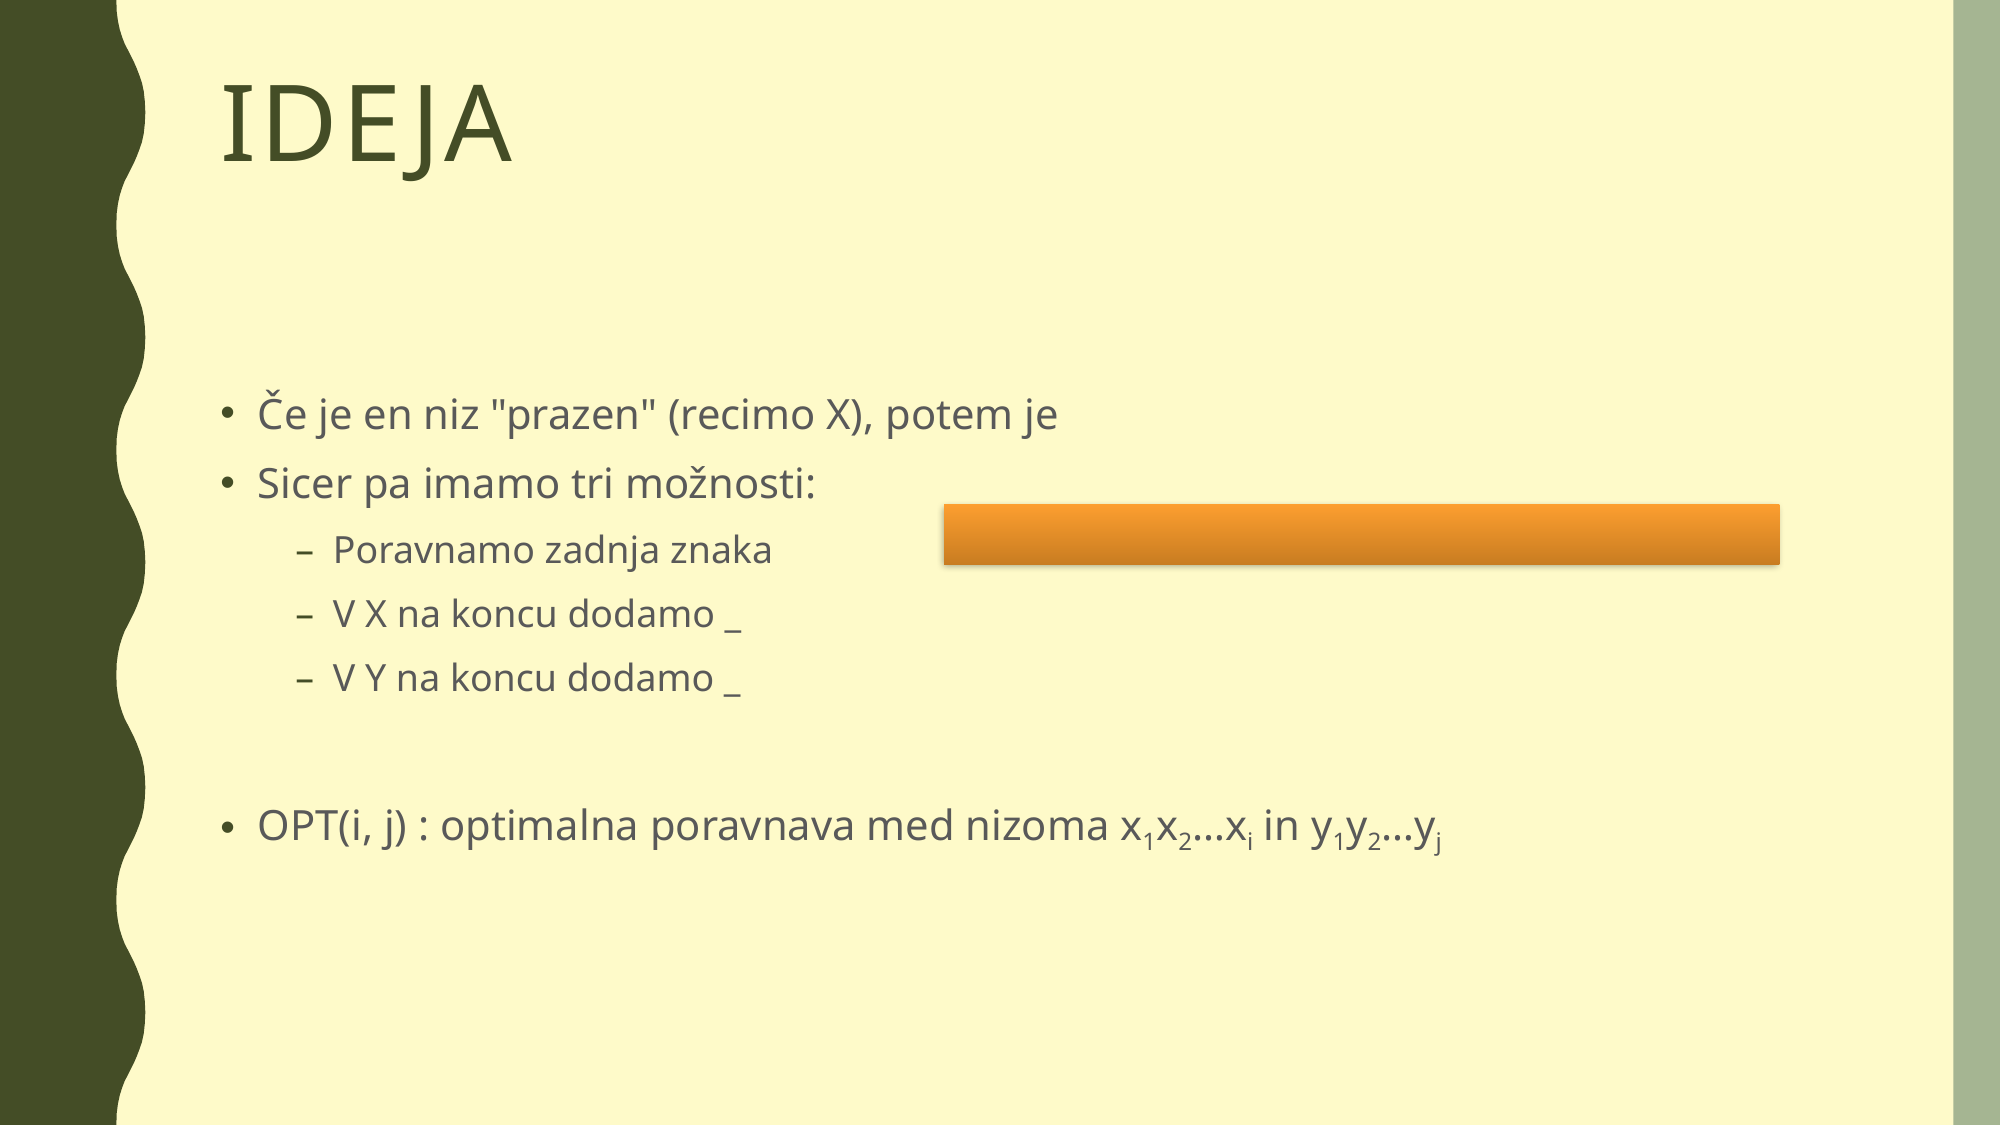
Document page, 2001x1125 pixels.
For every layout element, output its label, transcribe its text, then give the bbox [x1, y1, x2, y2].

title IDEJA [205, 62, 1875, 308]
